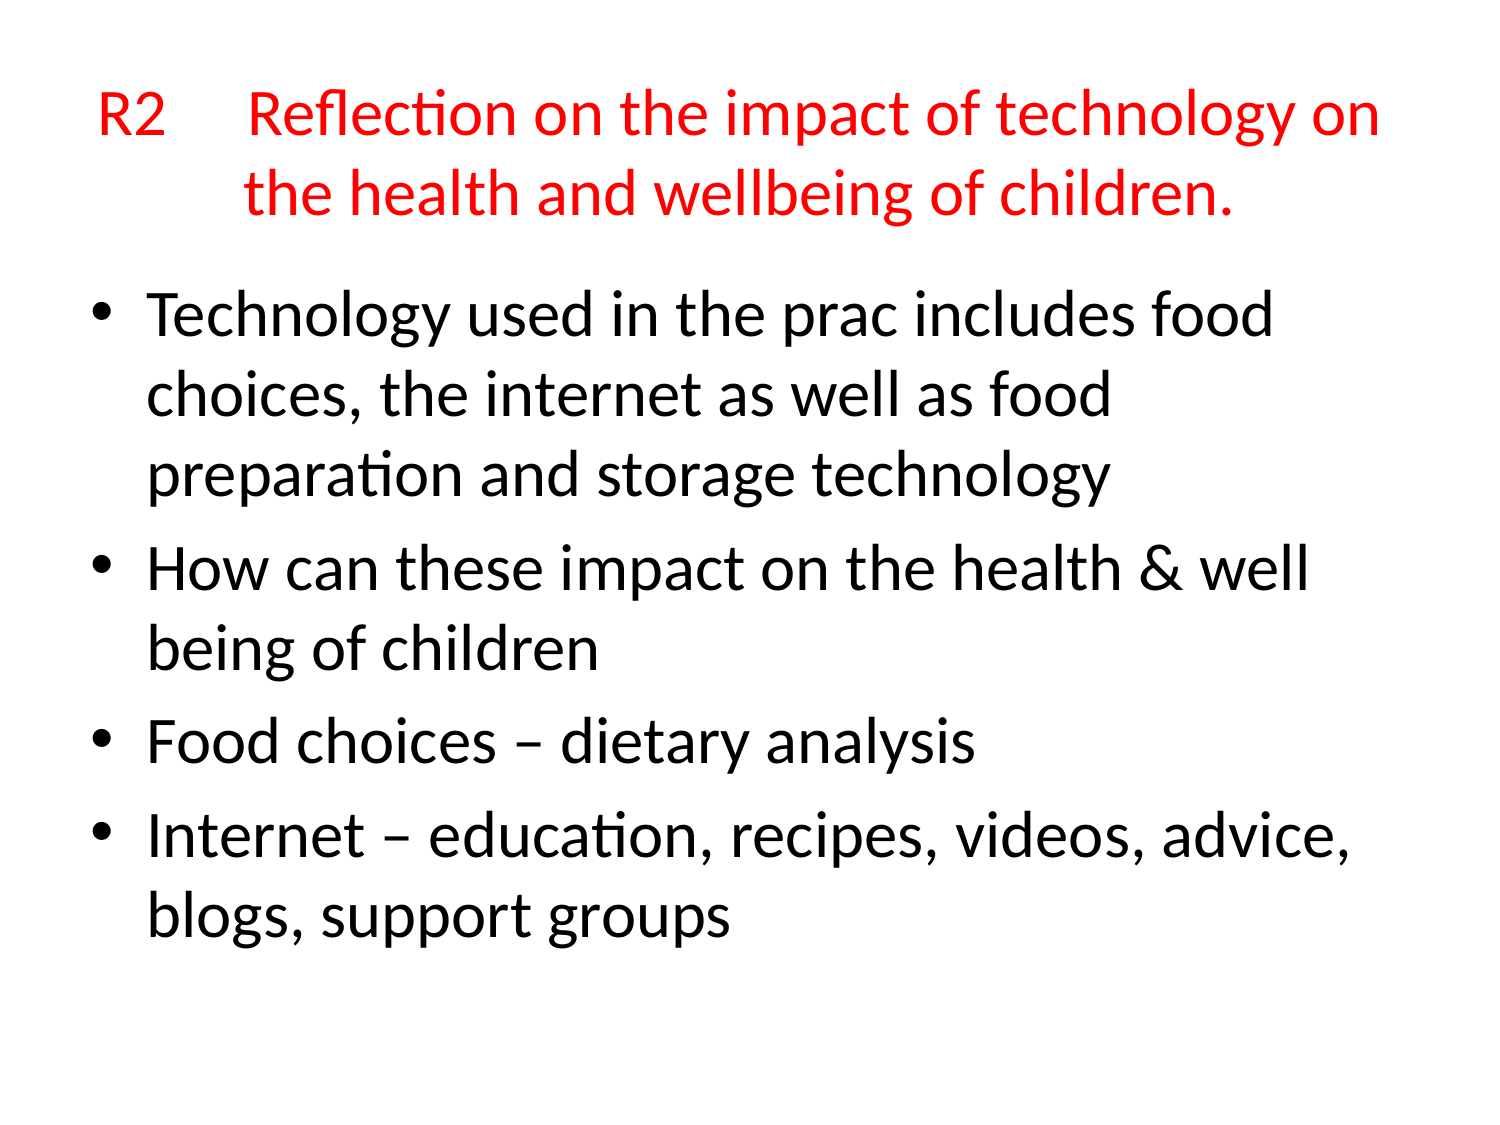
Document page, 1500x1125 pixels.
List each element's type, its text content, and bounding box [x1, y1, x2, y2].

list Technology used in the prac includes food choices, the internet as well as food preparation and storage technology How can these impact on the health & well being of children Food choices – dietary analysis Internet – education, recipes, videos, advice, blogs, support groups [75, 262, 1425, 1005]
title R2 Reflection on the impact of technology on the health and wellbeing of children. [64, 54, 1415, 243]
